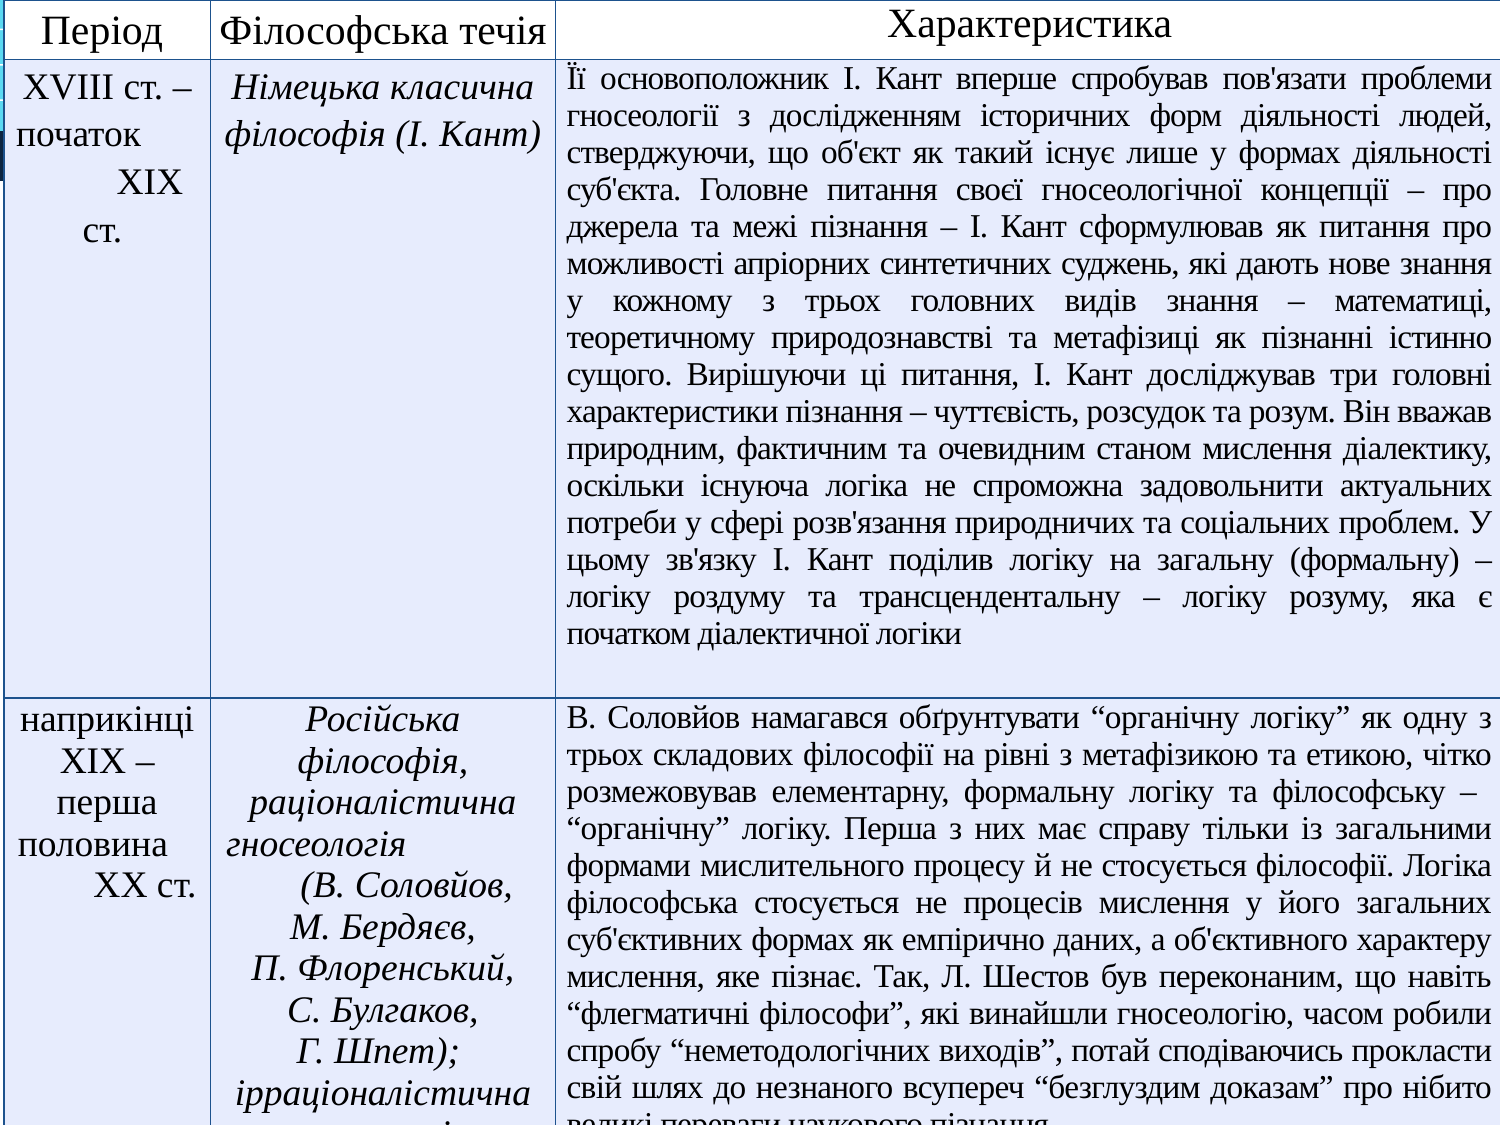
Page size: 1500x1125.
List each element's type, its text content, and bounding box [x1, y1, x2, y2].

table_header Філософська течія [211, 1, 555, 59]
table_cell XVIII ст. – початок ХIХ ст. [5, 60, 210, 697]
table_cell В. Соловйов намагався обґрунтувати “органічну логіку” як одну з трьох складових філософії на рівні з метафізикою та етикою, чітко розмежовував елементарну, формальну логіку та філософську – “органічну” логіку. Перша з них має справу тільки із загальними формами мислительного процесу й не стосується філософії. Логіка філософська стосується не процесів мислення у його загальних суб'єктивних формах як емпірично даних, а об'єктивного характеру мислення, яке пізнає. Так, Л. Шестов був переконаним, що навіть “флегматичні філософи”, які винайшли гносеологію, часом робили спробу “неметодологічних виходів”, потай сподіваючись прокласти свій шлях до незнаного всупереч “безглуздим доказам” про нібито великі переваги наукового пізнання [556, 699, 1500, 1125]
table_cell Німецька класична філософія (І. Кант) [211, 60, 555, 697]
table_header Період [5, 1, 210, 59]
table_cell Її основоположник І. Кант вперше спробував пов'язати проблеми гносеології з дослідженням історичних форм діяльності людей, стверджуючи, що об'єкт як такий існує лише у формах діяльності суб'єкта. Головне питання своєї гносеологічної концепції – про джерела та межі пізнання – І. Кант сформулював як питання про можливості апріорних синтетичних суджень, які дають нове знання у кожному з трьох головних видів знання – математиці, теоретичному природознавстві та метафізиці як пізнанні істинно сущого. Вирішуючи ці питання, І. Кант досліджував три головні характеристики пізнання – чуттєвість, розсудок та розум. Він вважав природним, фактичним та очевидним станом мислення діалектику, оскільки існуюча логіка не спроможна задовольнити актуальних потреби у сфері розв'язання природничих та соціальних проблем. У цьому зв'язку І. Кант поділив логіку на загальну (формальну) – логіку роздуму та трансцендентальну – логіку розуму, яка є початком діалектичної логіки [556, 60, 1500, 697]
table_header Характеристика [556, 1, 1500, 59]
table_cell наприкінці XIX – перша половина XX ст. [5, 699, 210, 1125]
table_cell Російська філософія, раціоналістична гносеологія (В. Соловйов, М. Бердяєв, П. Флоренський, С. Булгаков, Г. Шпет); ірраціоналістична гносеологія (Л. Шестов) [211, 699, 555, 1125]
